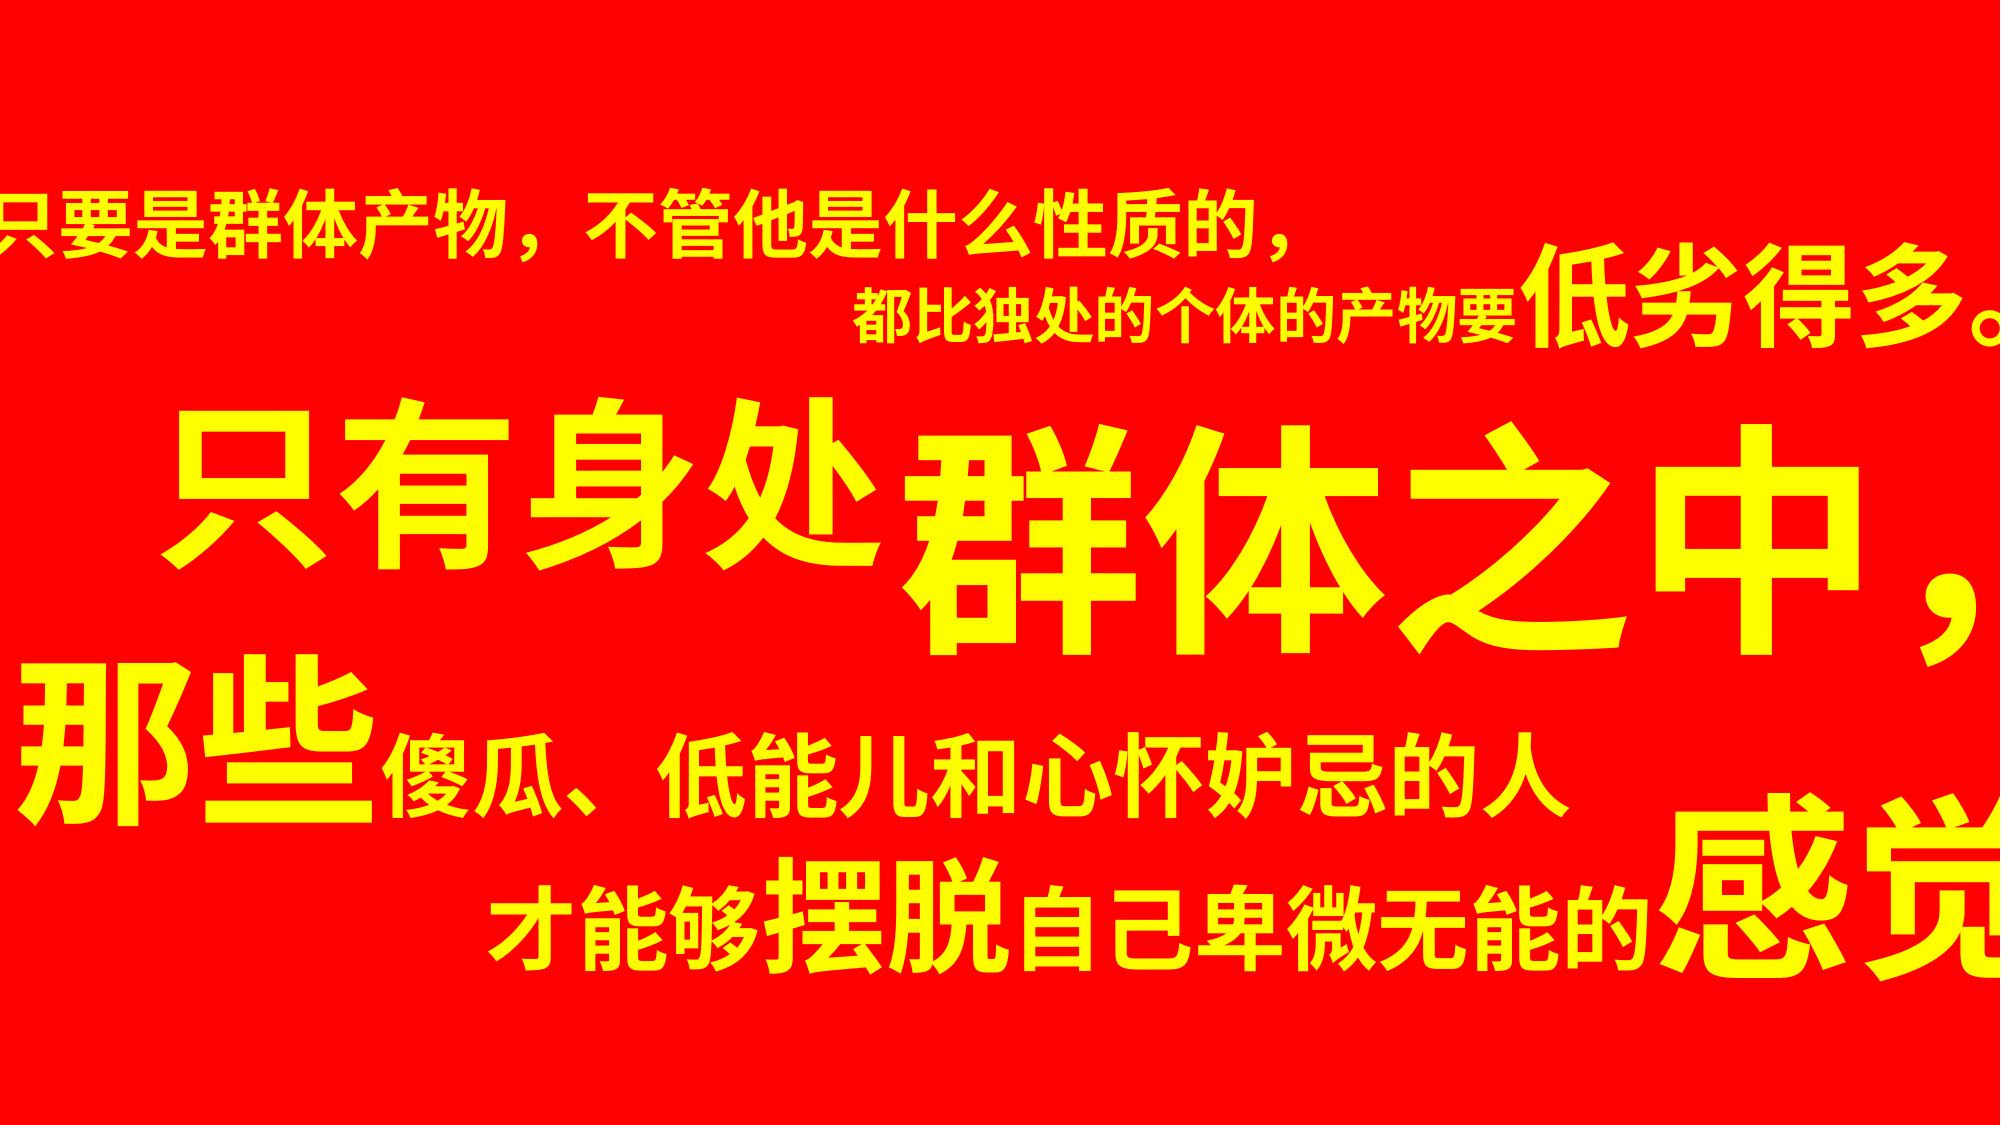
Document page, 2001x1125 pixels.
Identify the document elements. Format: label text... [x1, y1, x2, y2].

text_box 群体之中， [868, 380, 2000, 691]
text_box 才能够摆脱自己卑微无能的感觉。 [444, 756, 2000, 1011]
text_box 都比独处的个体的产物要低劣得多。 [838, 218, 2000, 369]
text_box 那些傻瓜、低能儿和心怀妒忌的人 [0, 620, 1619, 855]
text_box 只要是群体产物，不管他是什么性质的， [0, 170, 1393, 275]
text_box 只有身处 [97, 362, 940, 598]
